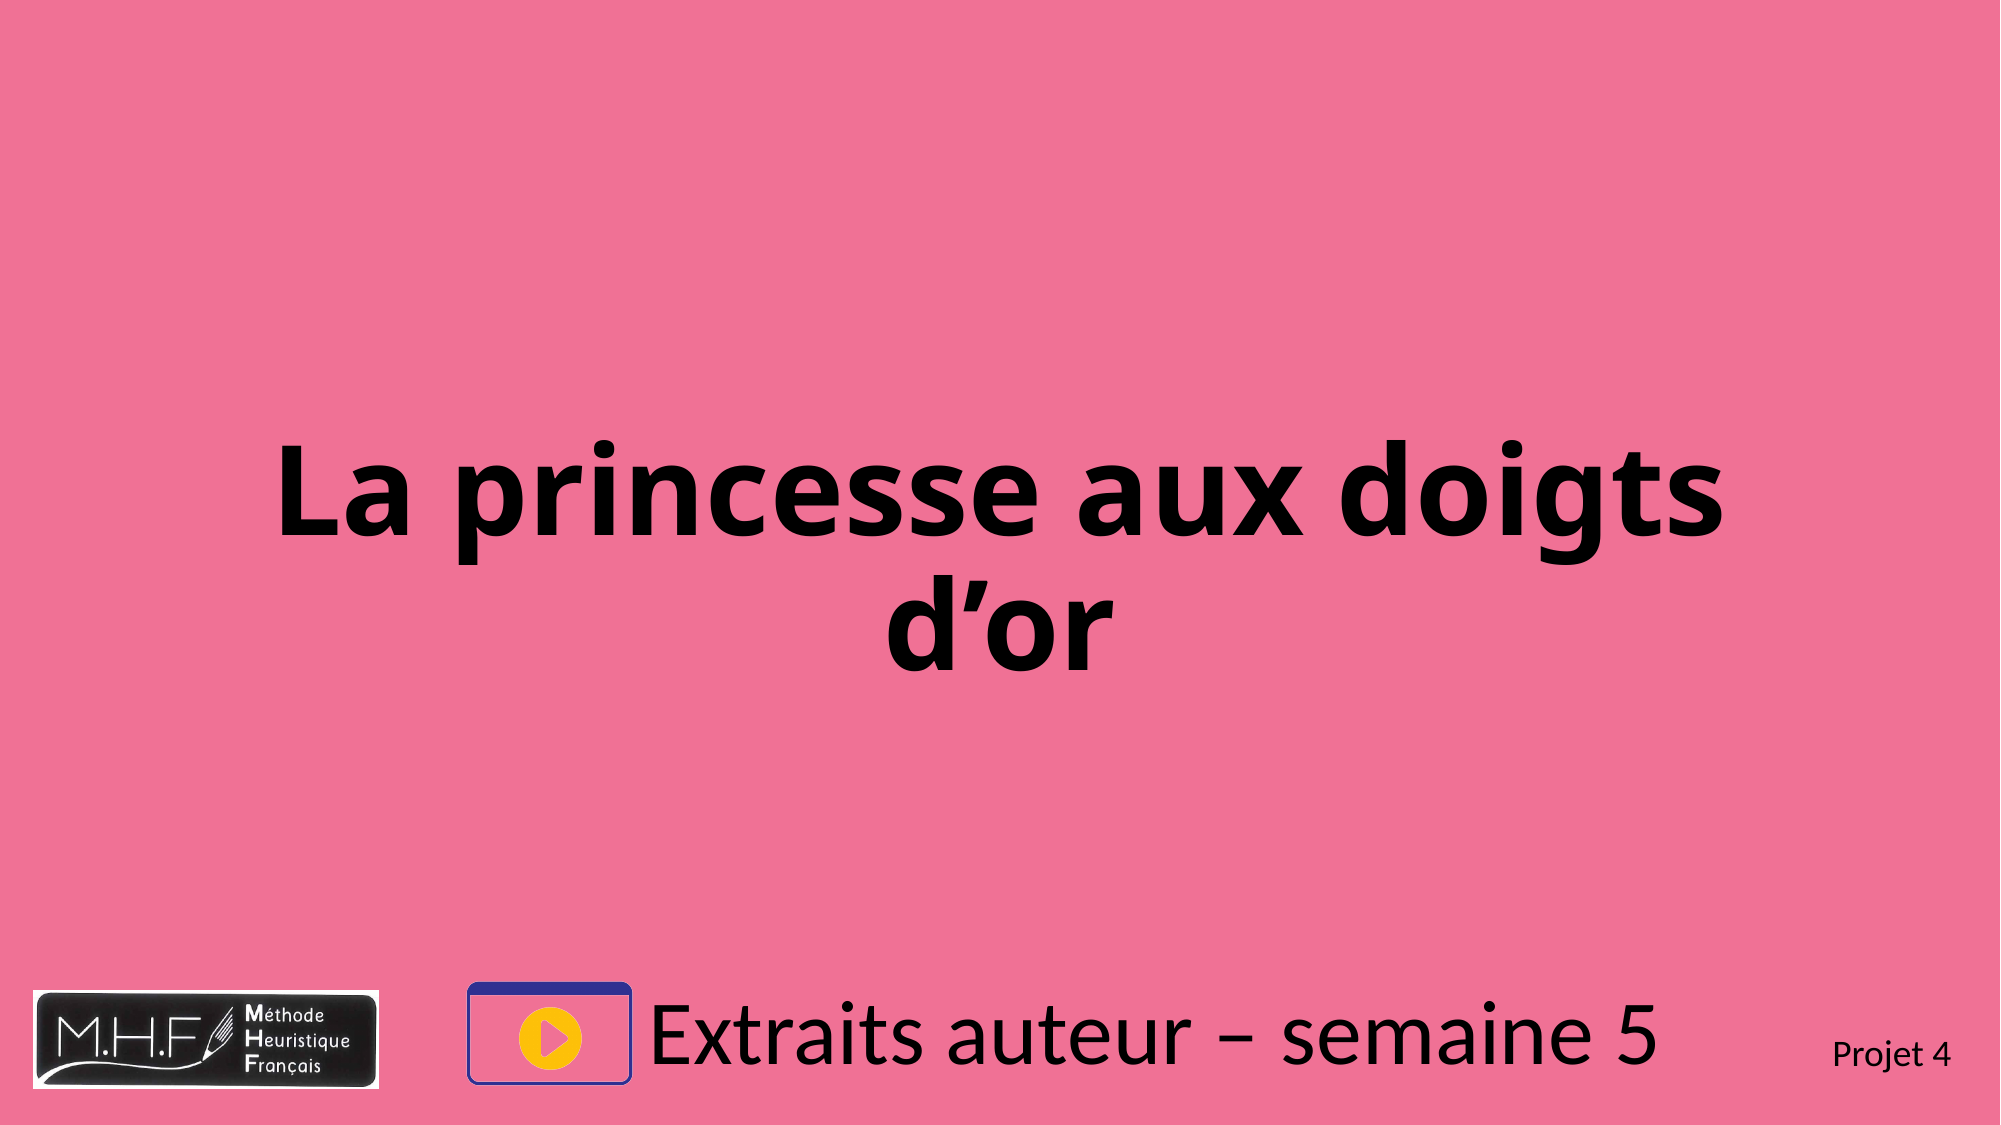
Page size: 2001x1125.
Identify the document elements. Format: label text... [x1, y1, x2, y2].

picture [33, 990, 379, 1089]
text_box Projet 4 [1362, 1021, 1967, 1082]
title La princesse aux doigts d’or [249, 325, 1750, 800]
subtitle Extraits auteur – semaine 5 [249, 978, 1750, 1102]
picture [463, 977, 638, 1089]
